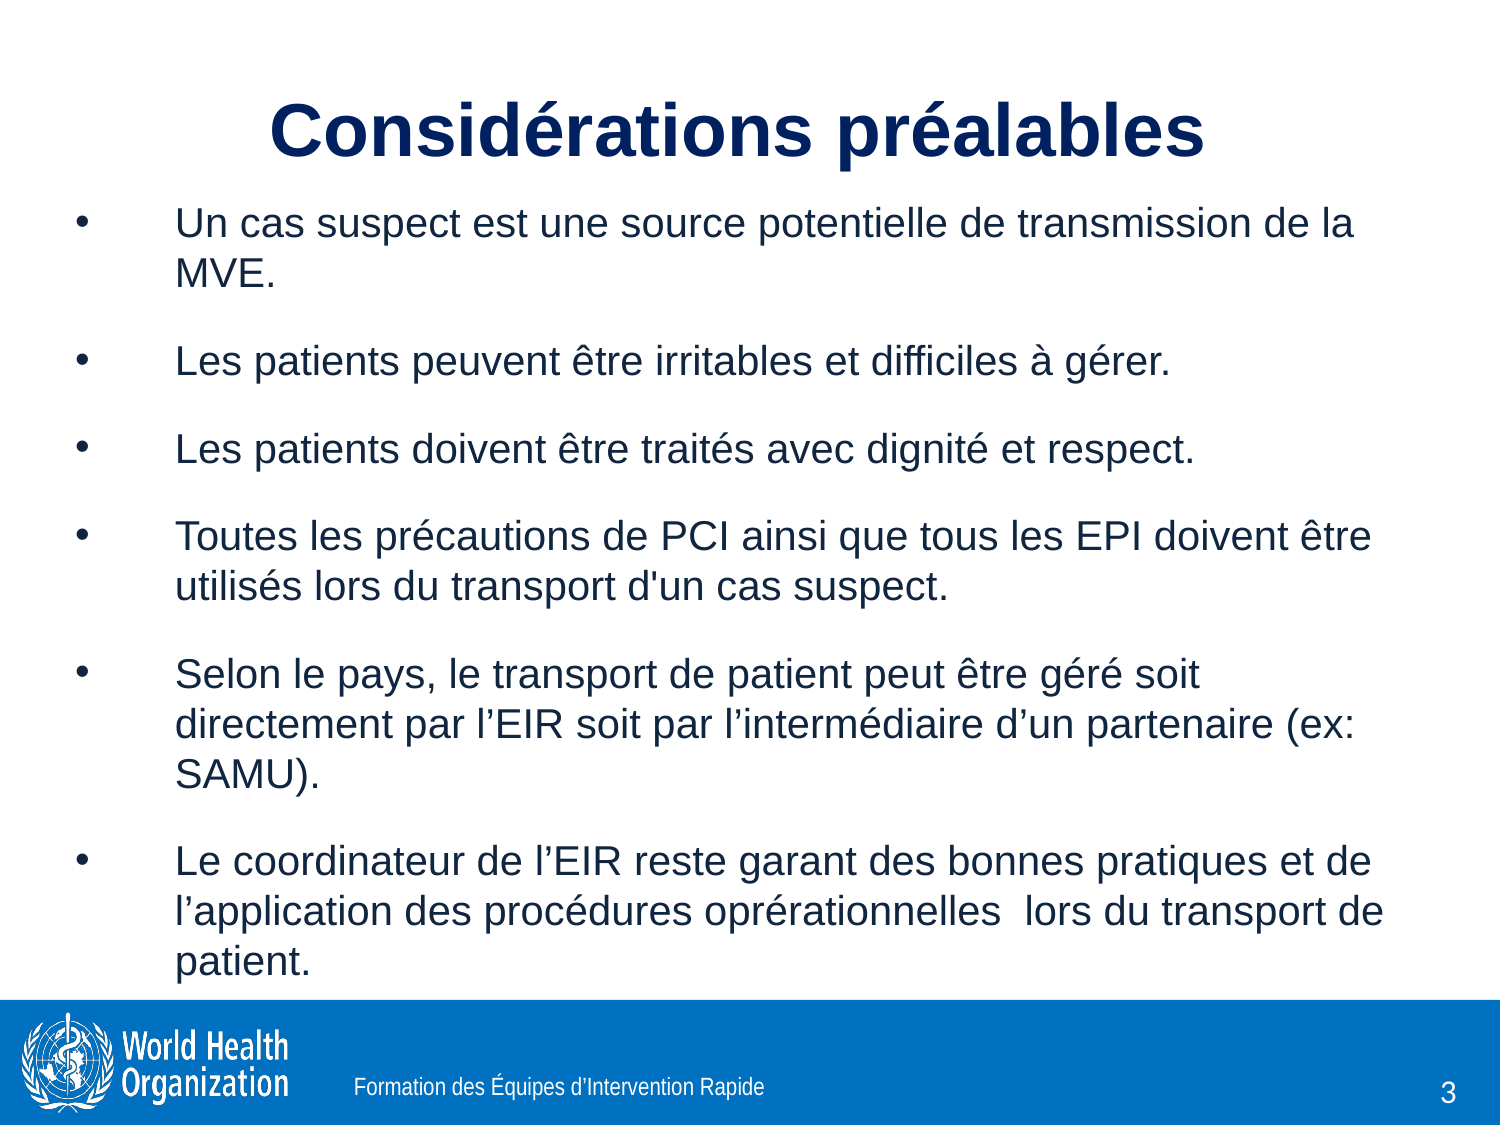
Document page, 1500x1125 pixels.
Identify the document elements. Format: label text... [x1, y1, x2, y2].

title Considérations préalables [73, 32, 1424, 220]
list Un cas suspect est une source potentielle de transmission de la MVE. Les patients peuvent être irritables et difficiles à gérer. Les patients doivent être traités avec dignité et respect. Toutes les précautions de PCI ainsi que tous les EPI doivent être utilisés lors du transport d'un cas suspect. Selon le pays, le transport de patient peut être géré soit directement par l’EIR soit par l’intermédiaire d’un partenaire (ex: SAMU). Le coordinateur de l’EIR reste garant des bonnes pratiques et de l’application des procédures oprérationnelles lors du transport de patient. [75, 196, 1425, 964]
picture [21, 1012, 288, 1113]
